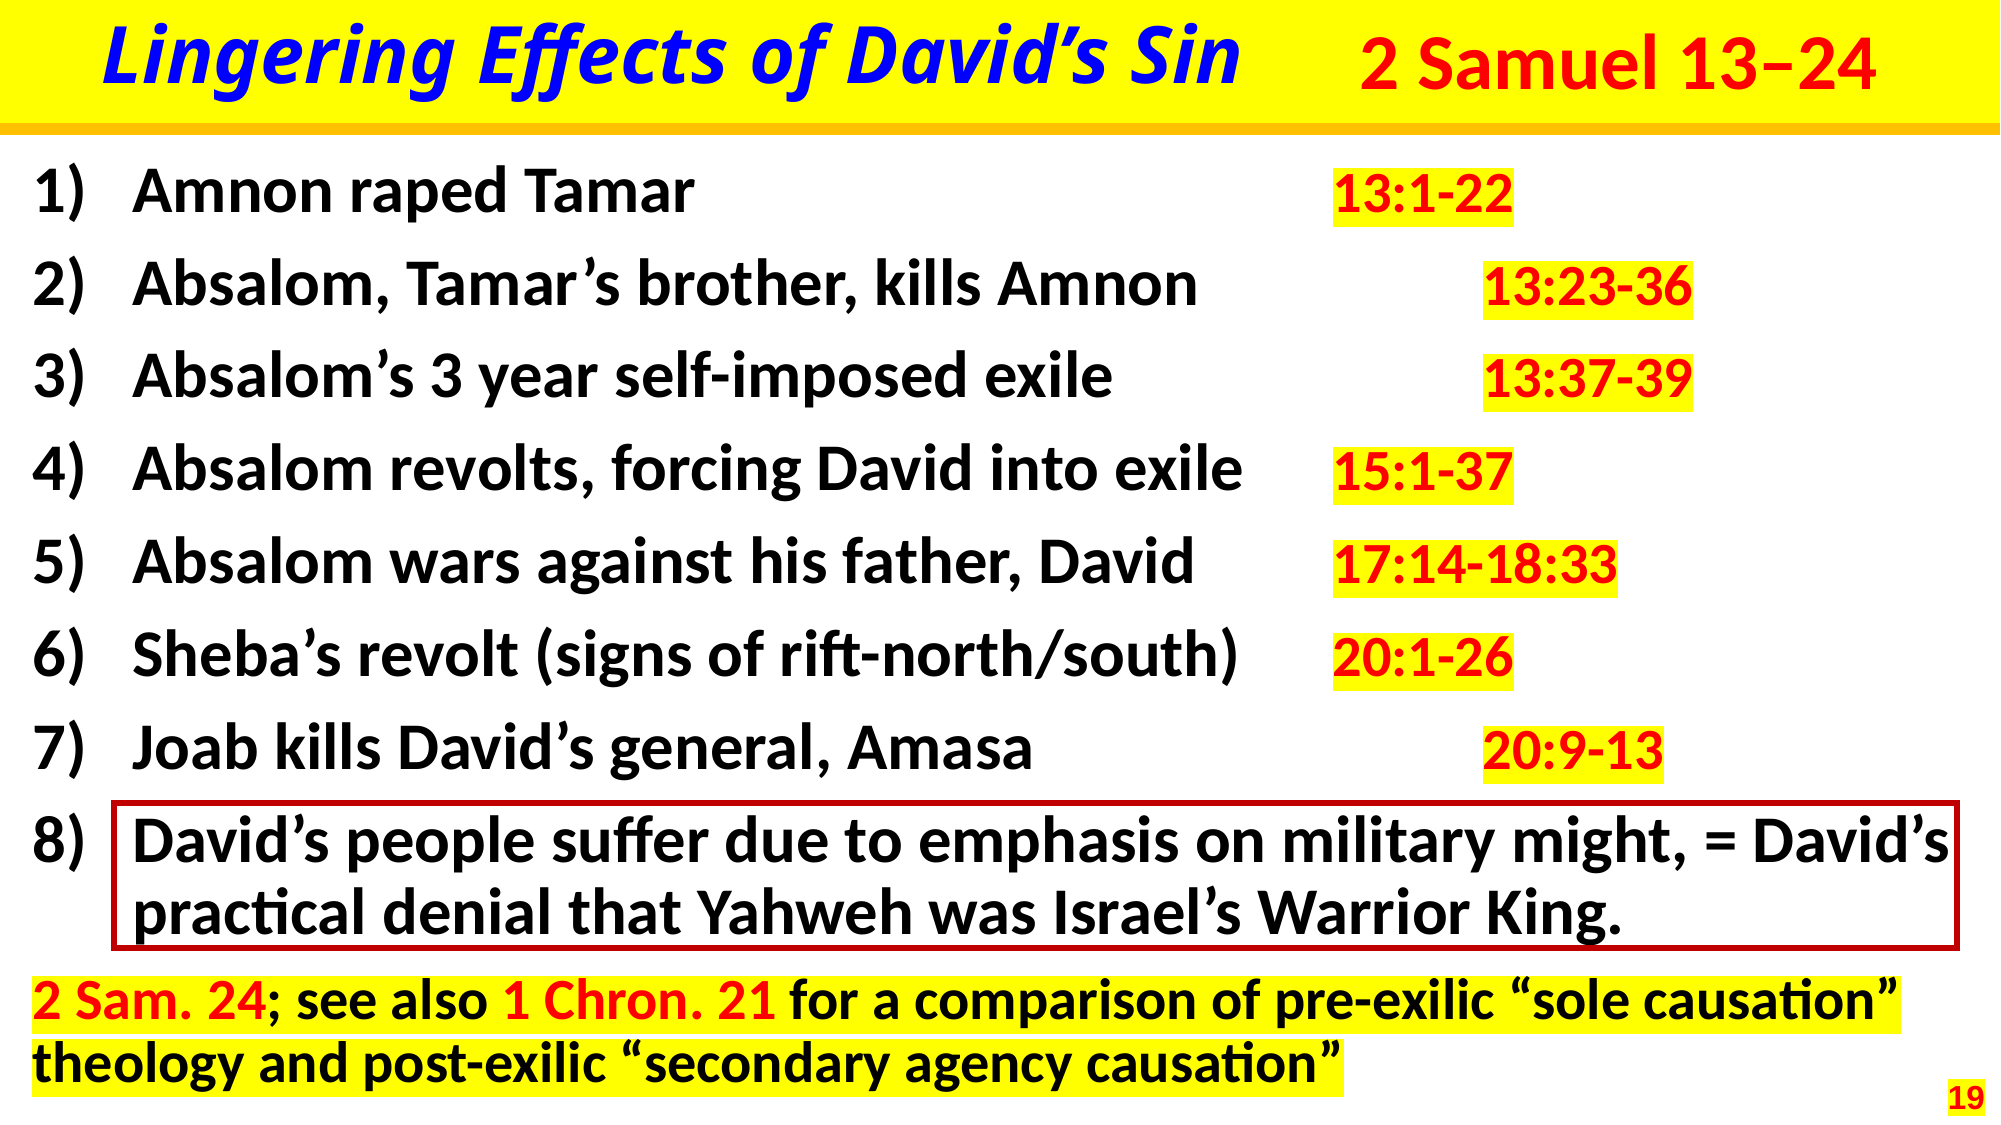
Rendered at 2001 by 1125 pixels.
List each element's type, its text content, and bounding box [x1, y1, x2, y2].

text_box 2 Samuel 13–24 [1344, 3, 1958, 113]
list Amnon raped Tamar 13:1-22 Absalom, Tamar’s brother, kills Amnon 13:23-36 Absalom’s 3 year self-imposed exile 13:37-39 Absalom revolts, forcing David into exile 15:1-37 Absalom wars against his father, David 17:14-18:33 Sheba’s revolt (signs of rift-north/south) 20:1-26 Joab kills David’s general, Amasa 20:9-13 David’s people suffer due to emphasis on military might, = David’s practical denial that Yahweh was Israel’s Warrior King. 2 Sam. 24; see also 1 Chron. 21 for a comparison of pre-exilic “sole causation” theology and post-exilic “secondary agency causation” [17, 144, 2000, 1125]
text_box [113, 802, 1958, 949]
title Lingering Effects of David’s Sin [0, 0, 2000, 129]
slide_number 19 [1650, 1056, 2000, 1125]
